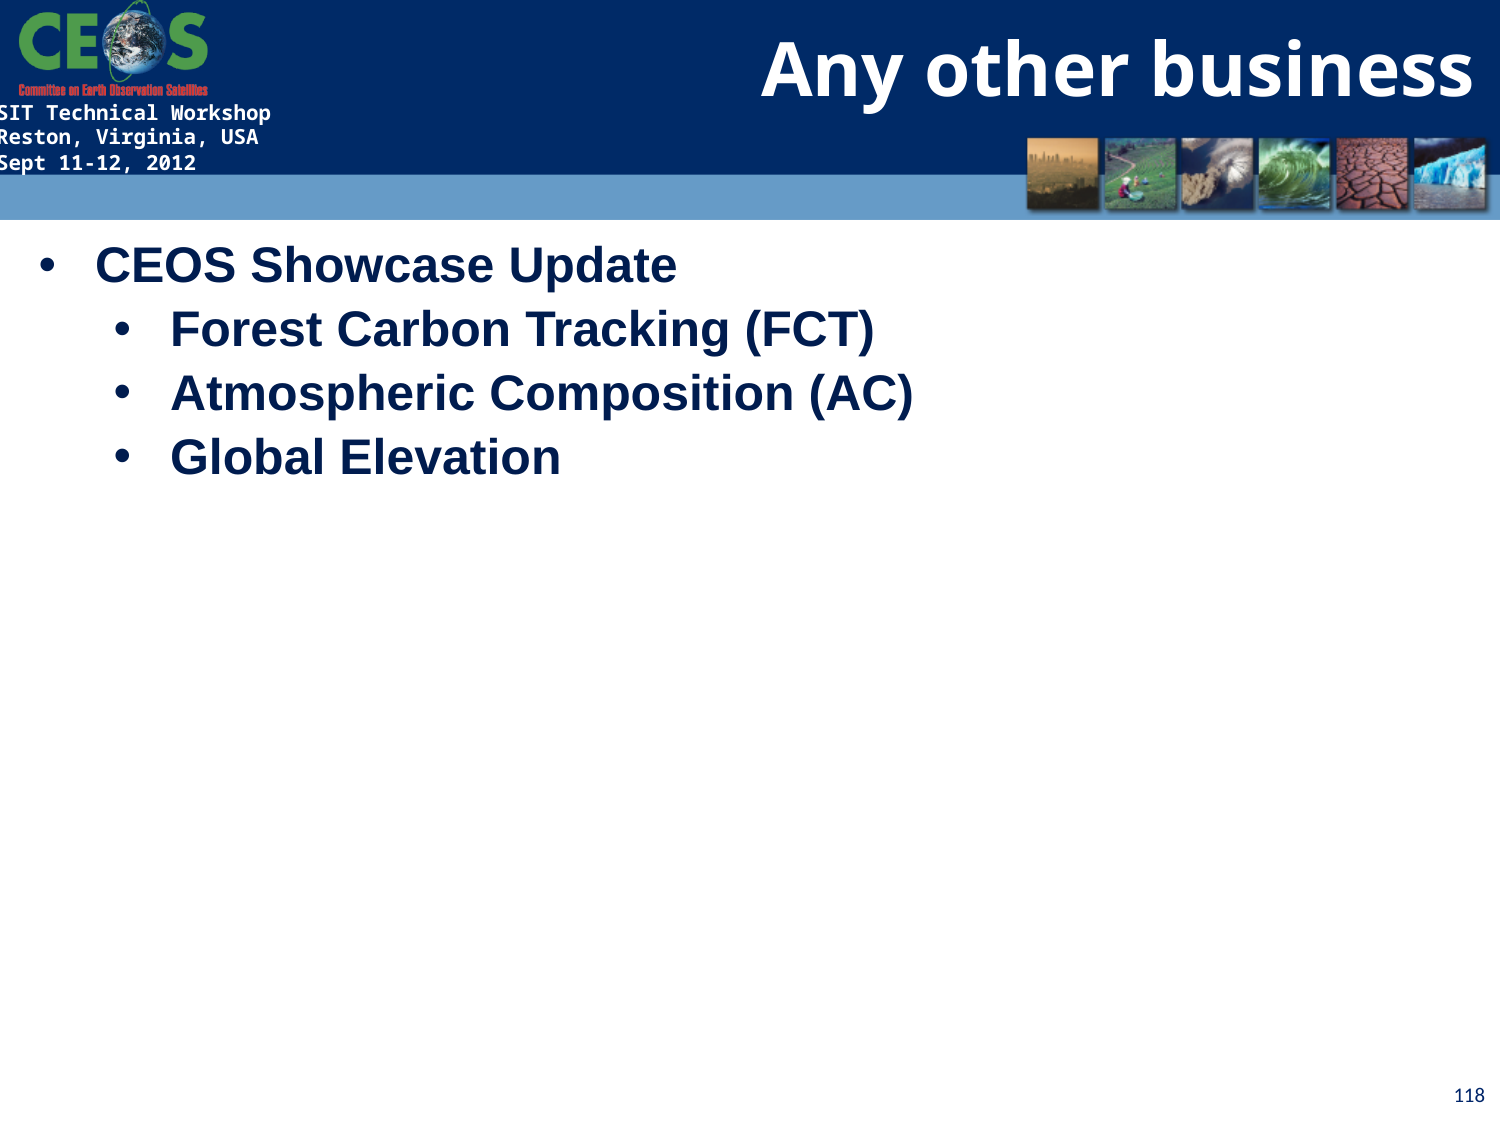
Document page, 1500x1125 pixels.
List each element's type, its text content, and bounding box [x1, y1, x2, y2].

title Any other business [216, 16, 1491, 117]
slide_number 118 [1187, 1073, 1500, 1125]
text_box CEOS Showcase Update Forest Carbon Tracking (FCT) Atmospheric Composition (AC) Global Elevation [24, 232, 1473, 1074]
picture [0, 0, 1500, 220]
